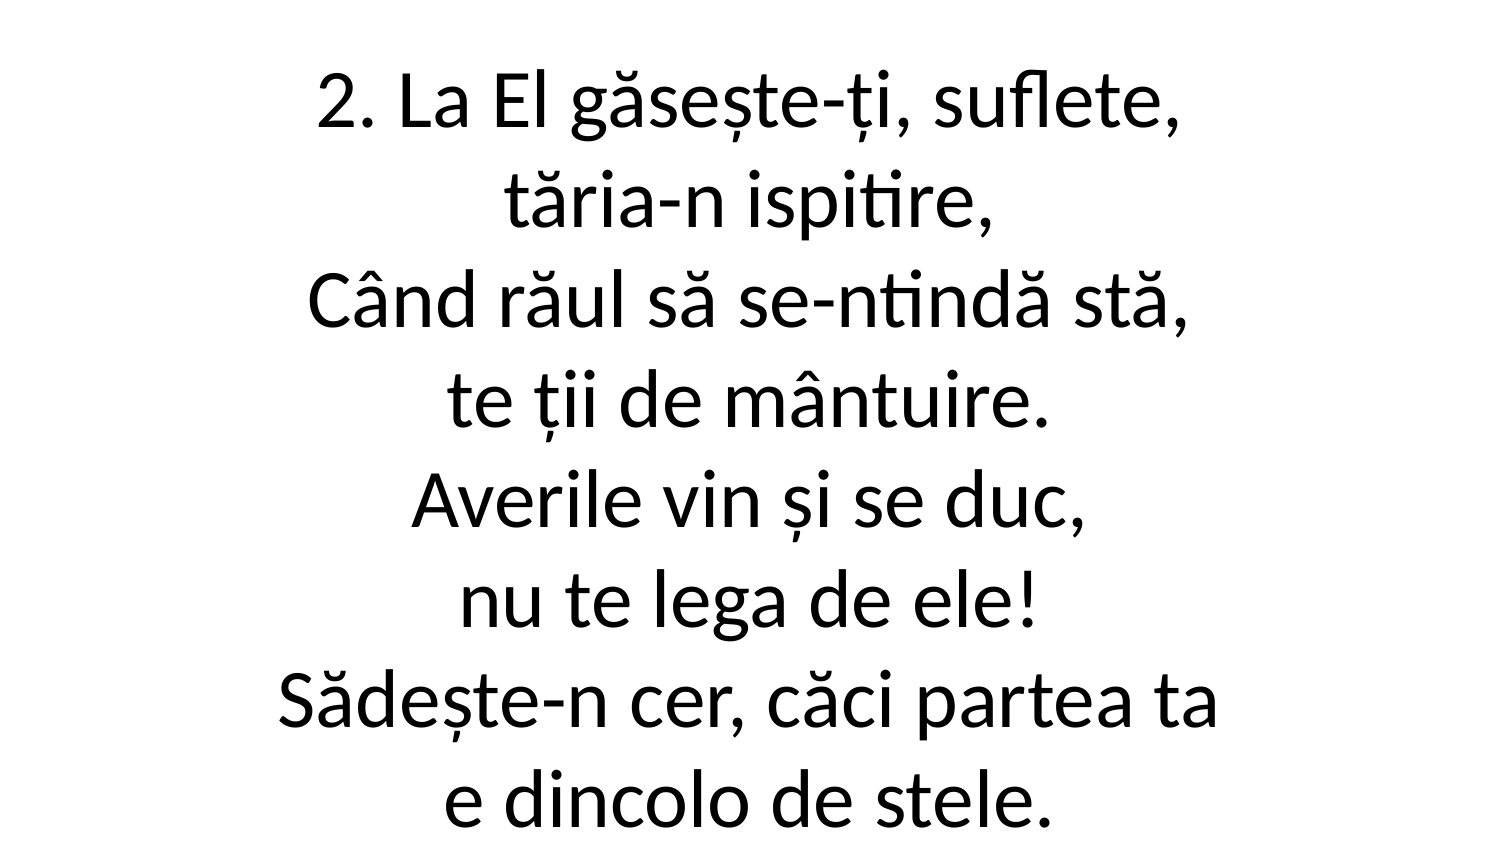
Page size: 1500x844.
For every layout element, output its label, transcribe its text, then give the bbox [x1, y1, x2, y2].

text_box 2. La El găsește-ți, suflete, tăria-n ispitire, Când răul să se-ntindă stă, te ții de mântuire. Averile vin și se duc, nu te lega de ele! Sădește-n cer, căci partea ta e dincolo de stele. [263, 0, 1237, 844]
